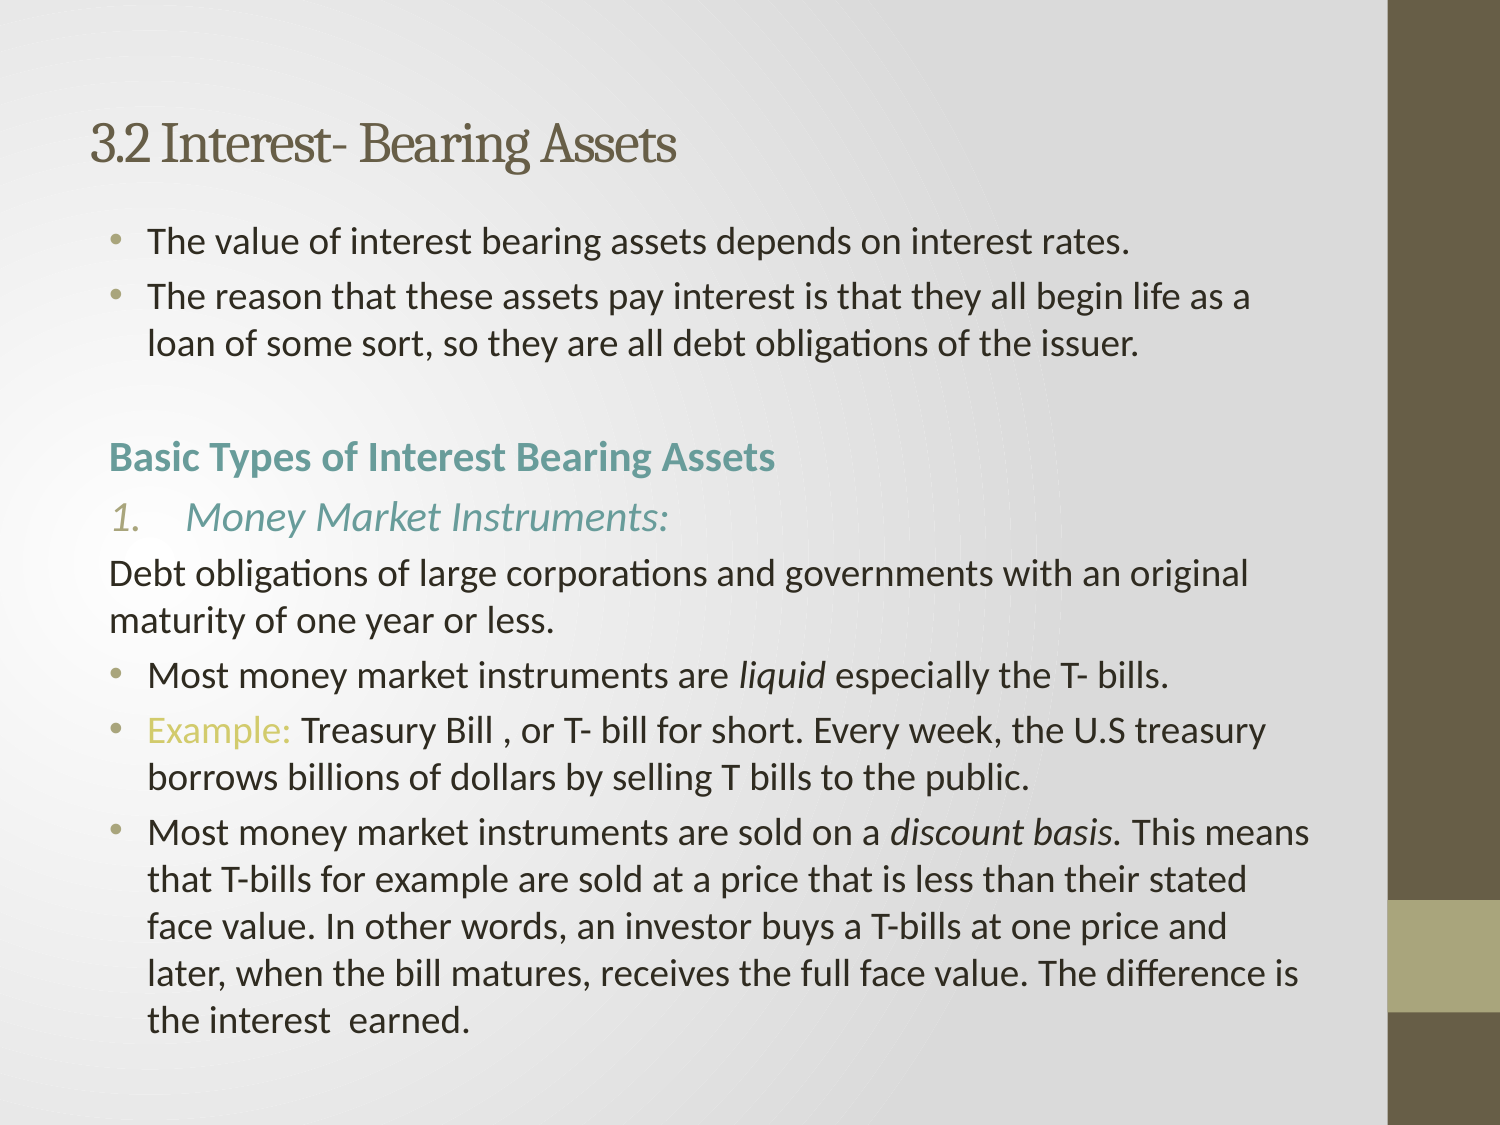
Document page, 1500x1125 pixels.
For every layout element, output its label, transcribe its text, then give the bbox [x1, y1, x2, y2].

list The value of interest bearing assets depends on interest rates. The reason that these assets pay interest is that they all begin life as a loan of some sort, so they are all debt obligations of the issuer. Basic Types of Interest Bearing Assets Money Market Instruments: Debt obligations of large corporations and governments with an original maturity of one year or less. Most money market instruments are liquid especially the T- bills. Example: Treasury Bill , or T- bill for short. Every week, the U.S treasury borrows billions of dollars by selling T bills to the public. Most money market instruments are sold on a discount basis. This means that T-bills for example are sold at a price that is less than their stated face value. In other words, an investor buys a T-bills at one price and later, when the bill matures, receives the full face value. The difference is the interest earned. [75, 208, 1325, 1050]
title 3.2 Interest- Bearing Assets [75, 45, 1325, 208]
